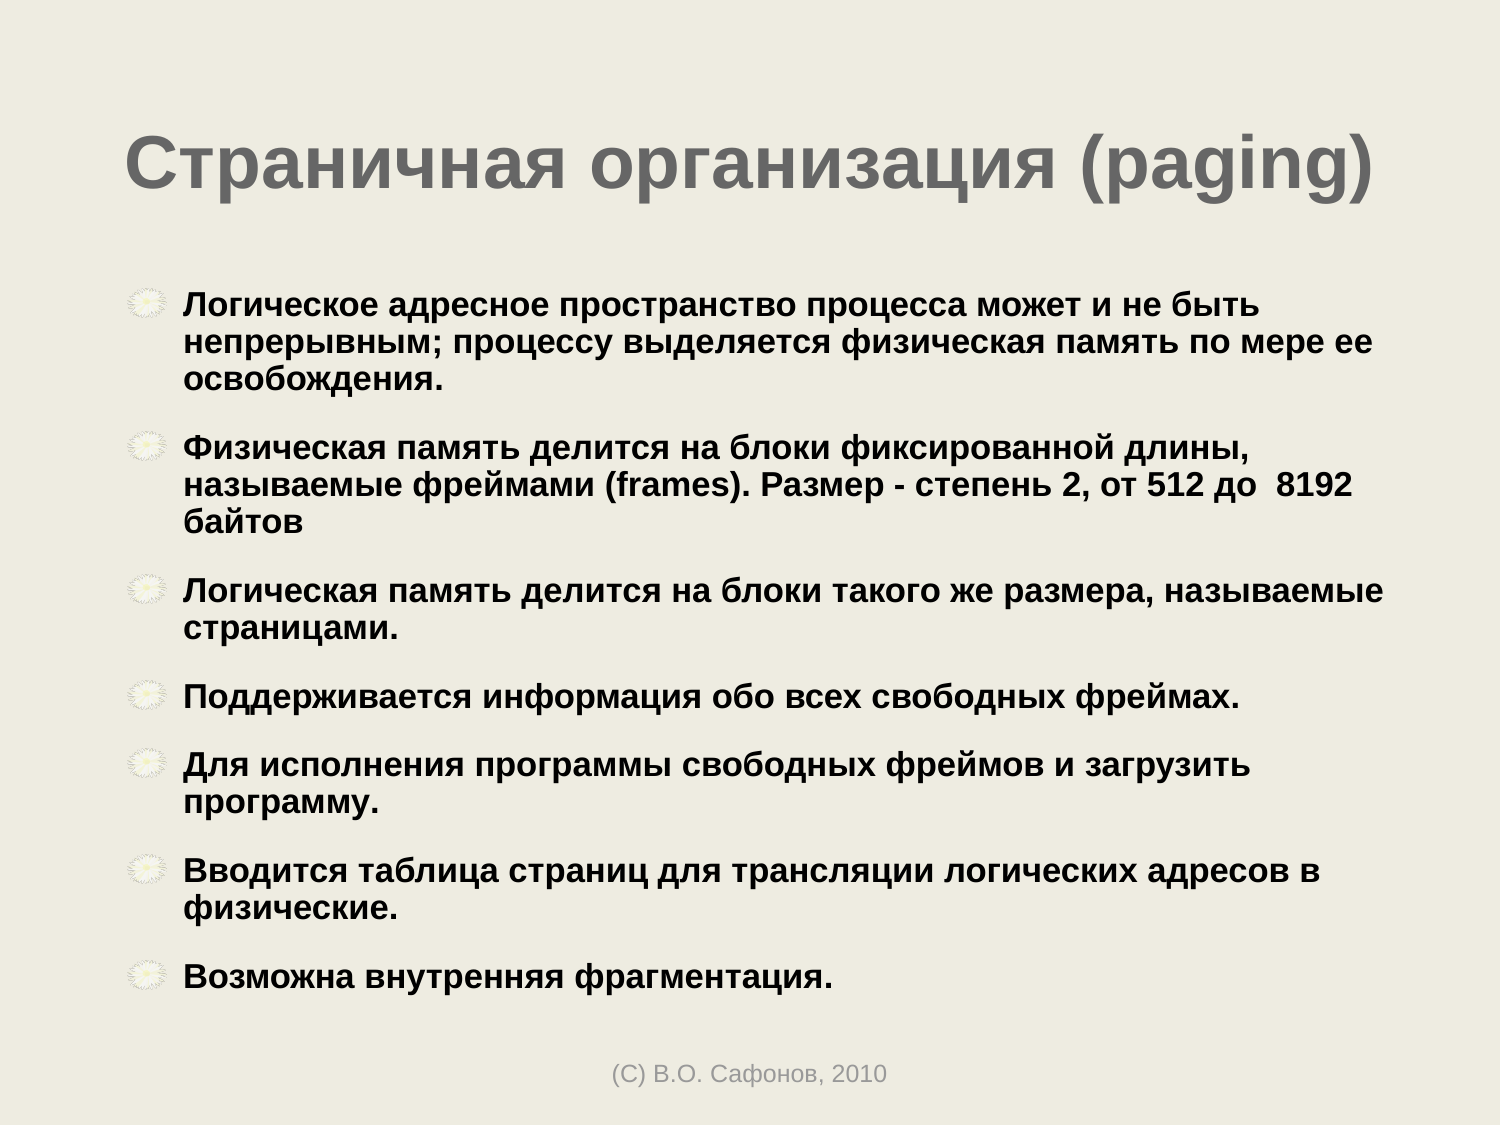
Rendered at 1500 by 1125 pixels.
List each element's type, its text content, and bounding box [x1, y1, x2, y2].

picture [127, 748, 167, 778]
picture [127, 574, 167, 604]
footer (C) В.О. Сафонов, 2010 [512, 1042, 988, 1103]
picture [127, 960, 167, 990]
picture [127, 680, 167, 710]
picture [127, 854, 167, 884]
title Страничная организация (paging) [74, 49, 1426, 268]
list Логическое адресное пространство процесса может и не быть непрерывным; процессу выделяется физическая память по мере ее освобождения. Физическая память делится на блоки фиксированной длины, называемые фреймами (frames). Размер - степень 2, от 512 до 8192 байтов Логическая память делится на блоки такого же размера, называемые страницами. Поддерживается информация обо всех свободных фреймах. Для исполнения программы свободных фреймов и загрузить программу. Вводится таблица страниц для трансляции логических адресов в физические. Возможна внутренняя фрагментация. [112, 278, 1400, 1004]
picture [127, 288, 167, 318]
picture [127, 431, 167, 461]
